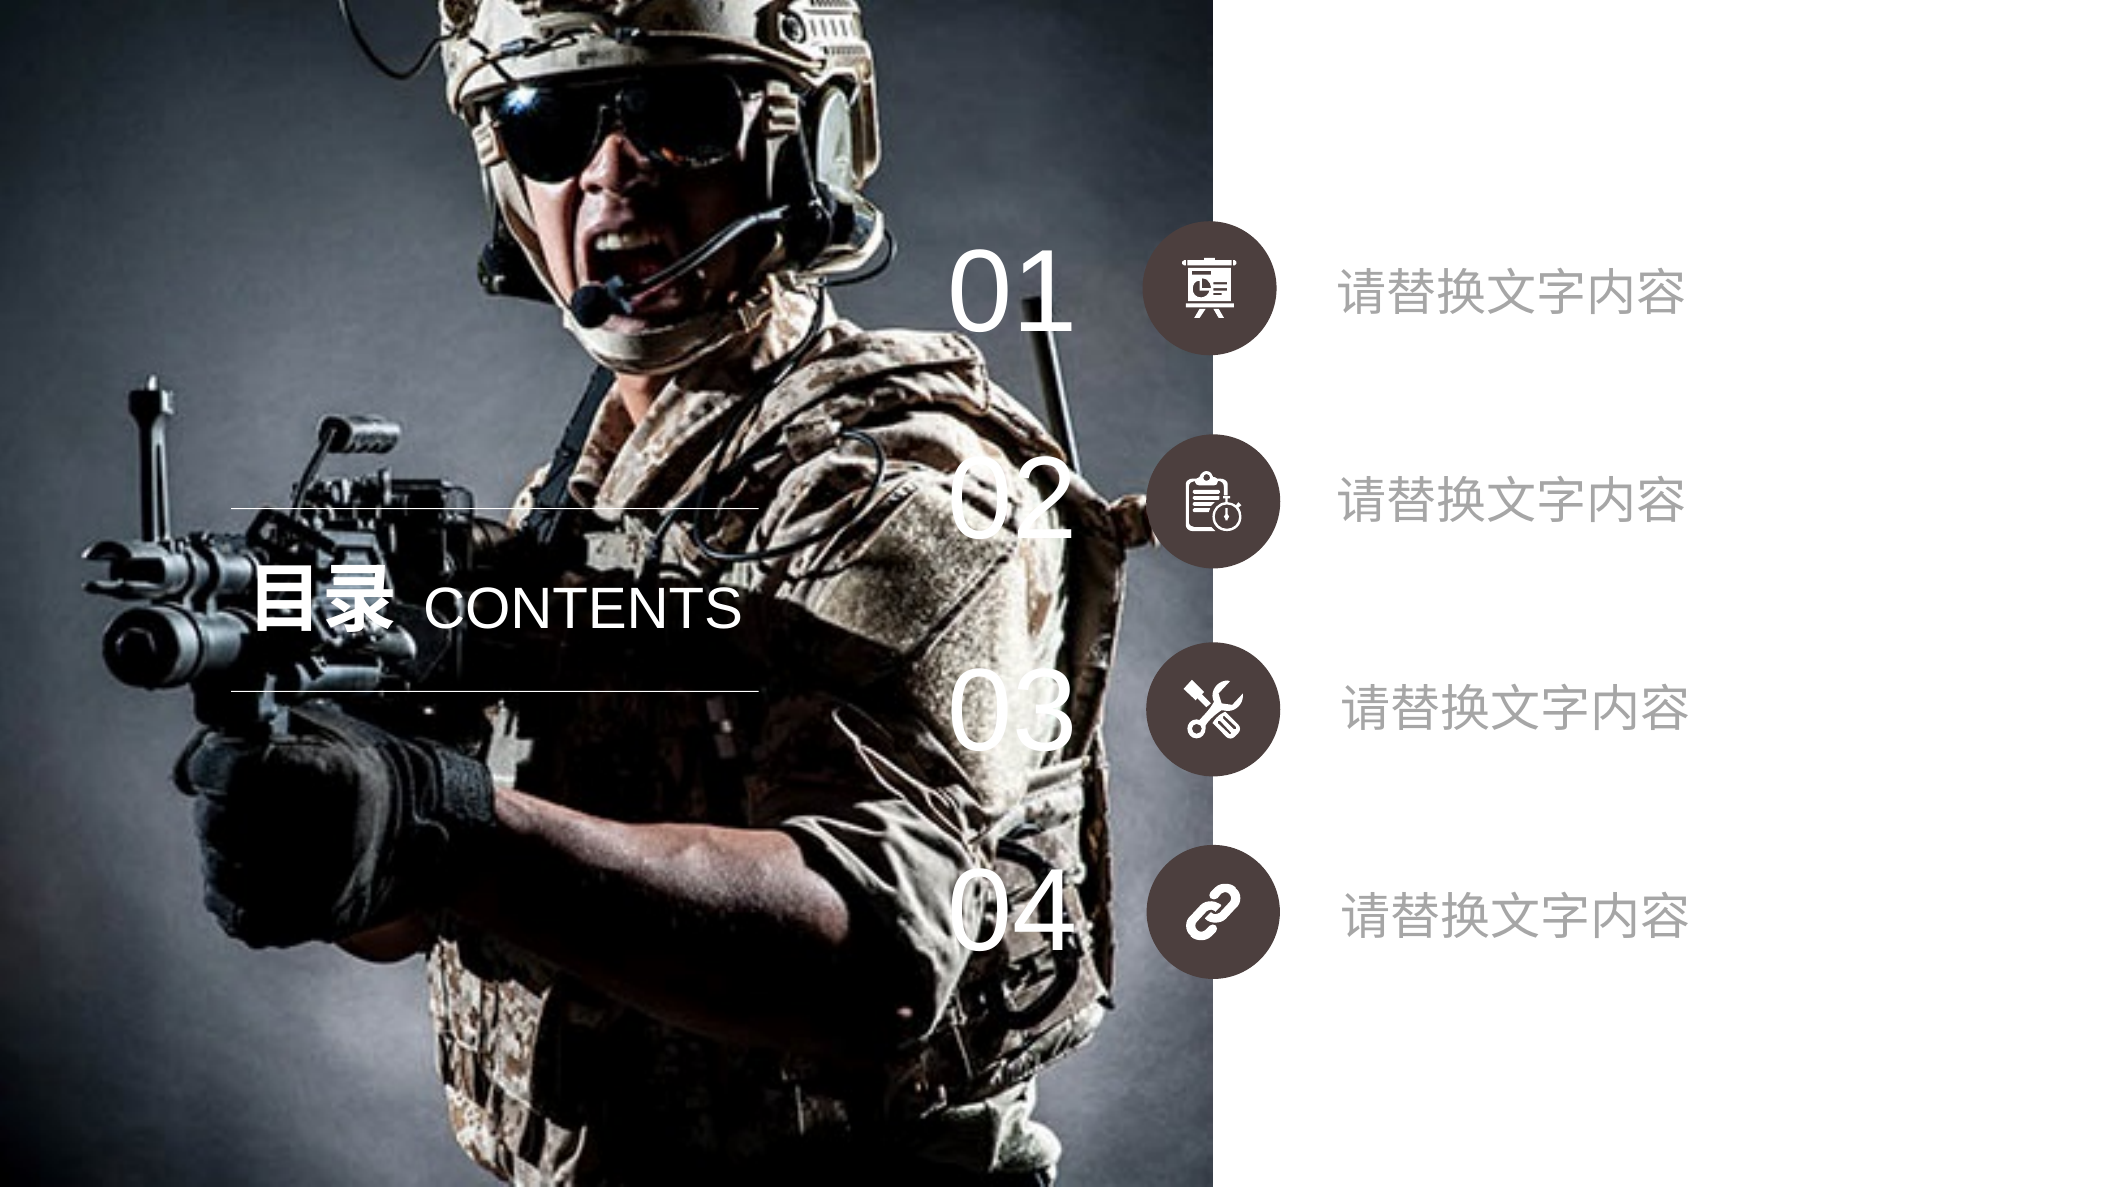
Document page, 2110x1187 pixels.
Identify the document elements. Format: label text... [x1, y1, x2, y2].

text_box 请替换文字内容 [1336, 468, 1758, 529]
text_box 目录 [246, 550, 398, 641]
text_box 请替换文字内容 [1340, 884, 1762, 945]
text_box CONTENTS [422, 570, 743, 641]
text_box 请替换文字内容 [1336, 260, 1758, 321]
text_box 01 [932, 206, 1093, 362]
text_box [1146, 434, 1281, 569]
text_box [0, 0, 1213, 1187]
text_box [1146, 642, 1281, 777]
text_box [1142, 221, 1277, 356]
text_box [1146, 844, 1280, 979]
text_box 03 [932, 625, 1093, 781]
text_box 02 [932, 414, 1093, 570]
text_box 请替换文字内容 [1340, 676, 1762, 737]
text_box 04 [932, 825, 1093, 982]
